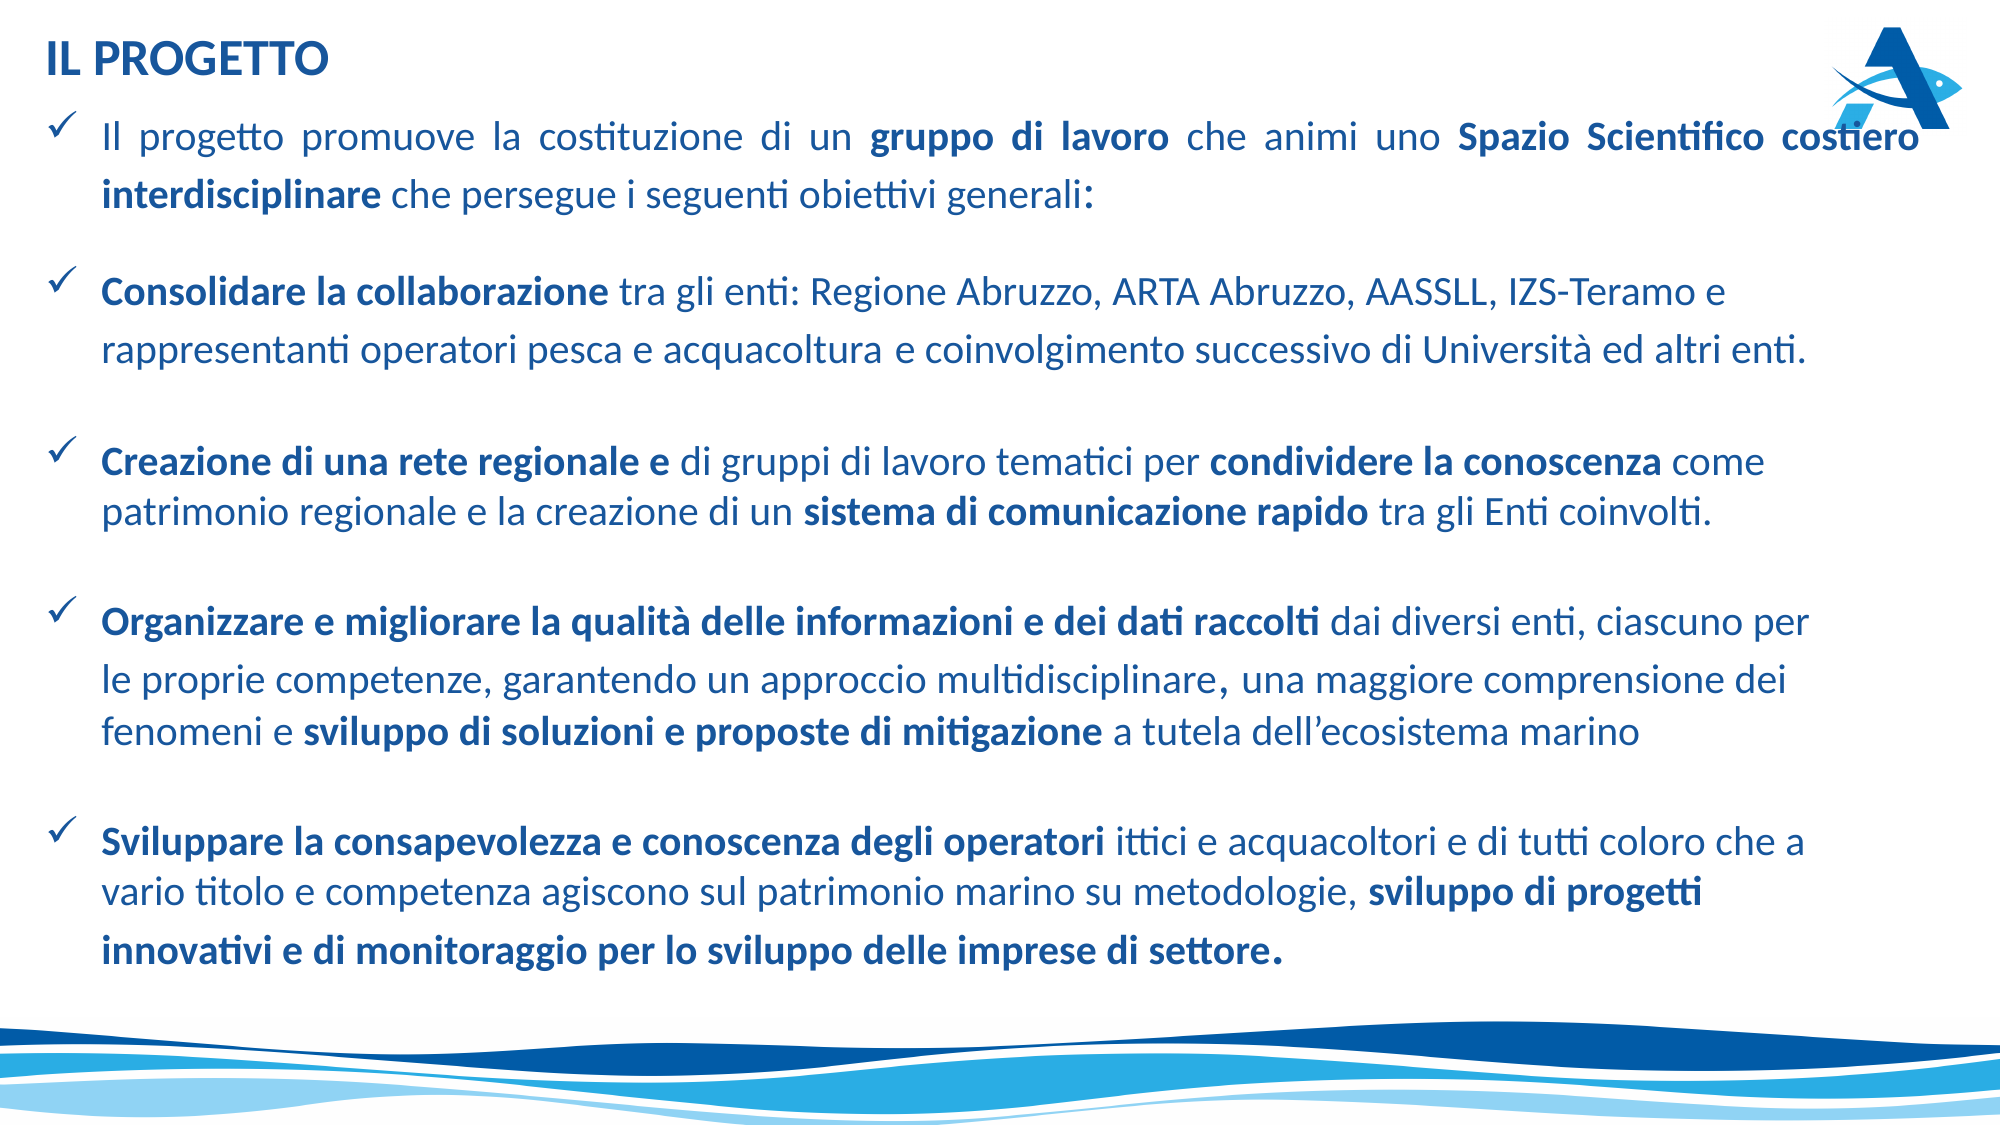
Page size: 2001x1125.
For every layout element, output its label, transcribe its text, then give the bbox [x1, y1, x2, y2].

text_box Consolidare la collaborazione tra gli enti: Regione Abruzzo, ARTA Abruzzo, AASSLL, IZS-Teramo e rappresentanti operatori pesca e acquacoltura e coinvolgimento successivo di Università ed altri enti. Creazione di una rete regionale e di gruppi di lavoro tematici per condividere la conoscenza come patrimonio regionale e la creazione di un sistema di comunicazione rapido tra gli Enti coinvolti. Organizzare e migliorare la qualità delle informazioni e dei dati raccolti dai diversi enti, ciascuno per le proprie competenze, garantendo un approccio multidisciplinare, una maggiore comprensione dei fenomeni e sviluppo di soluzioni e proposte di mitigazione a tutela dell’ecosistema marino Sviluppare la consapevolezza e conoscenza degli operatori ittici e acquacoltori e di tutti coloro che a vario titolo e competenza agiscono sul patrimonio marino su metodologie, sviluppo di progetti innovativi e di monitoraggio per lo sviluppo delle imprese di settore. [30, 256, 1838, 982]
picture [1824, 17, 1967, 136]
title IL PROGETTO [30, 8, 1756, 101]
picture [0, 1017, 2000, 1125]
text_box Il progetto promuove la costituzione di un gruppo di lavoro che animi uno Spazio Scientifico costiero interdisciplinare che persegue i seguenti obiettivi generali: [30, 101, 1935, 226]
